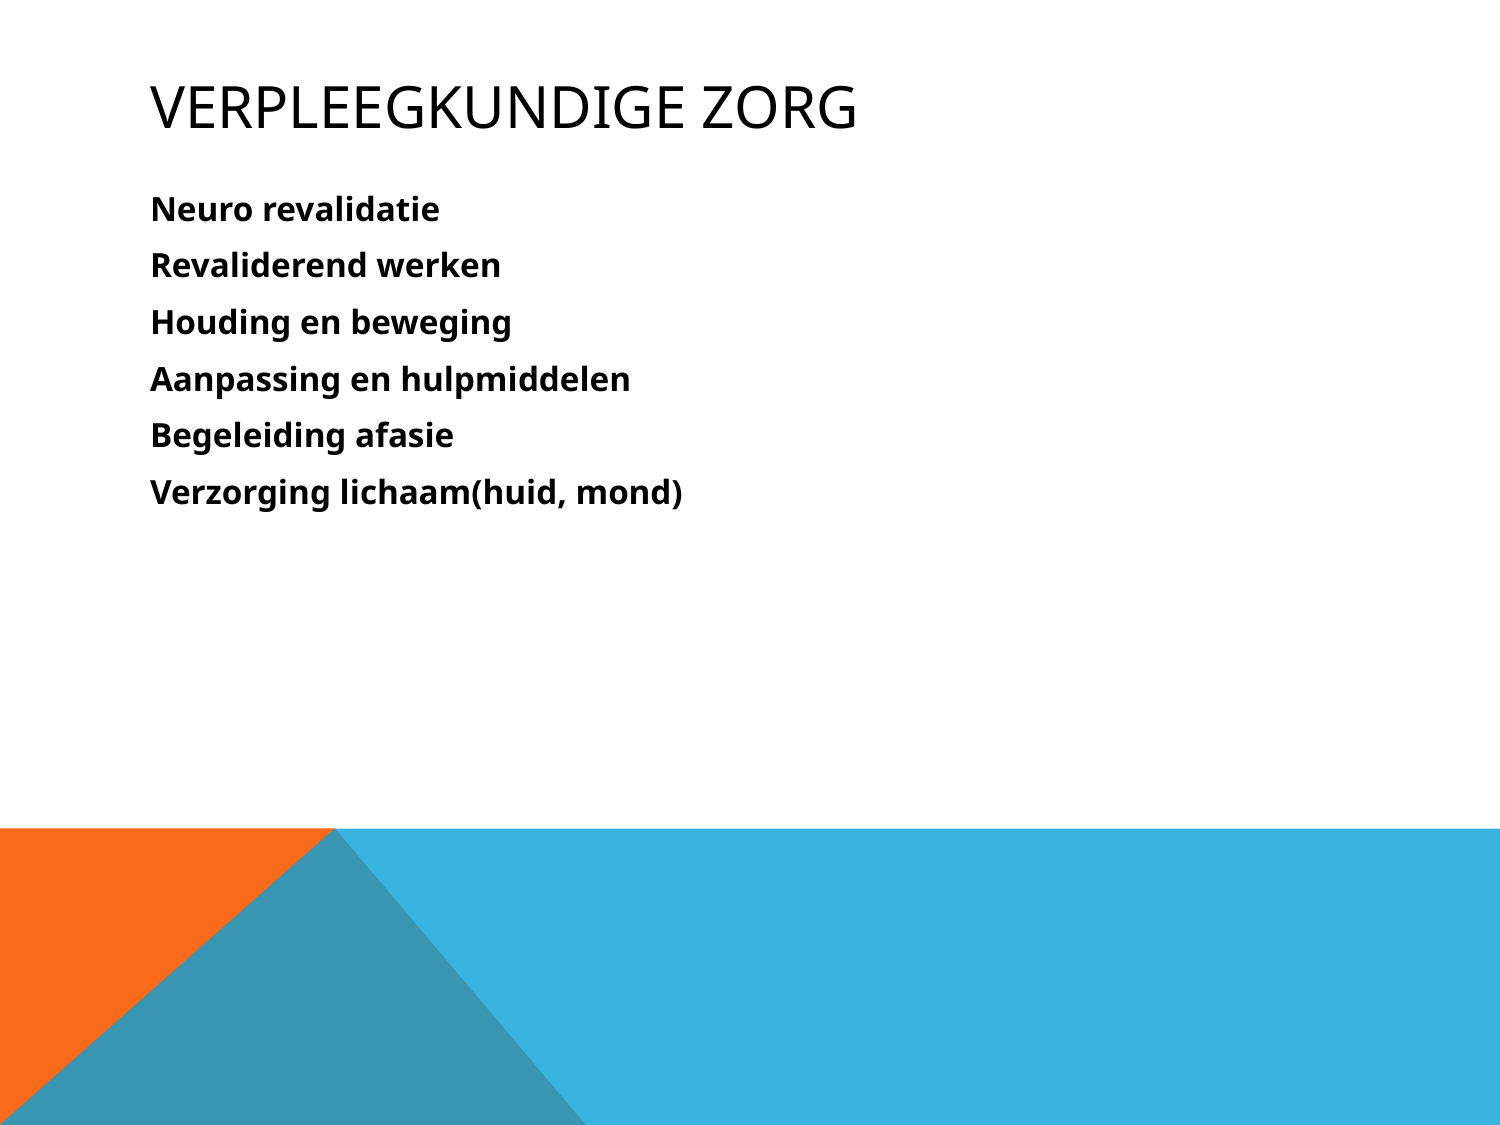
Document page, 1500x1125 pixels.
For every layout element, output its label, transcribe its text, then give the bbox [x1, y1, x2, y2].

title Verpleegkundige Zorg [135, 60, 1369, 150]
list Neuro revalidatie Revaliderend werken Houding en beweging Aanpassing en hulpmiddelen Begeleiding afasie Verzorging lichaam(huid, mond) [135, 180, 1369, 768]
